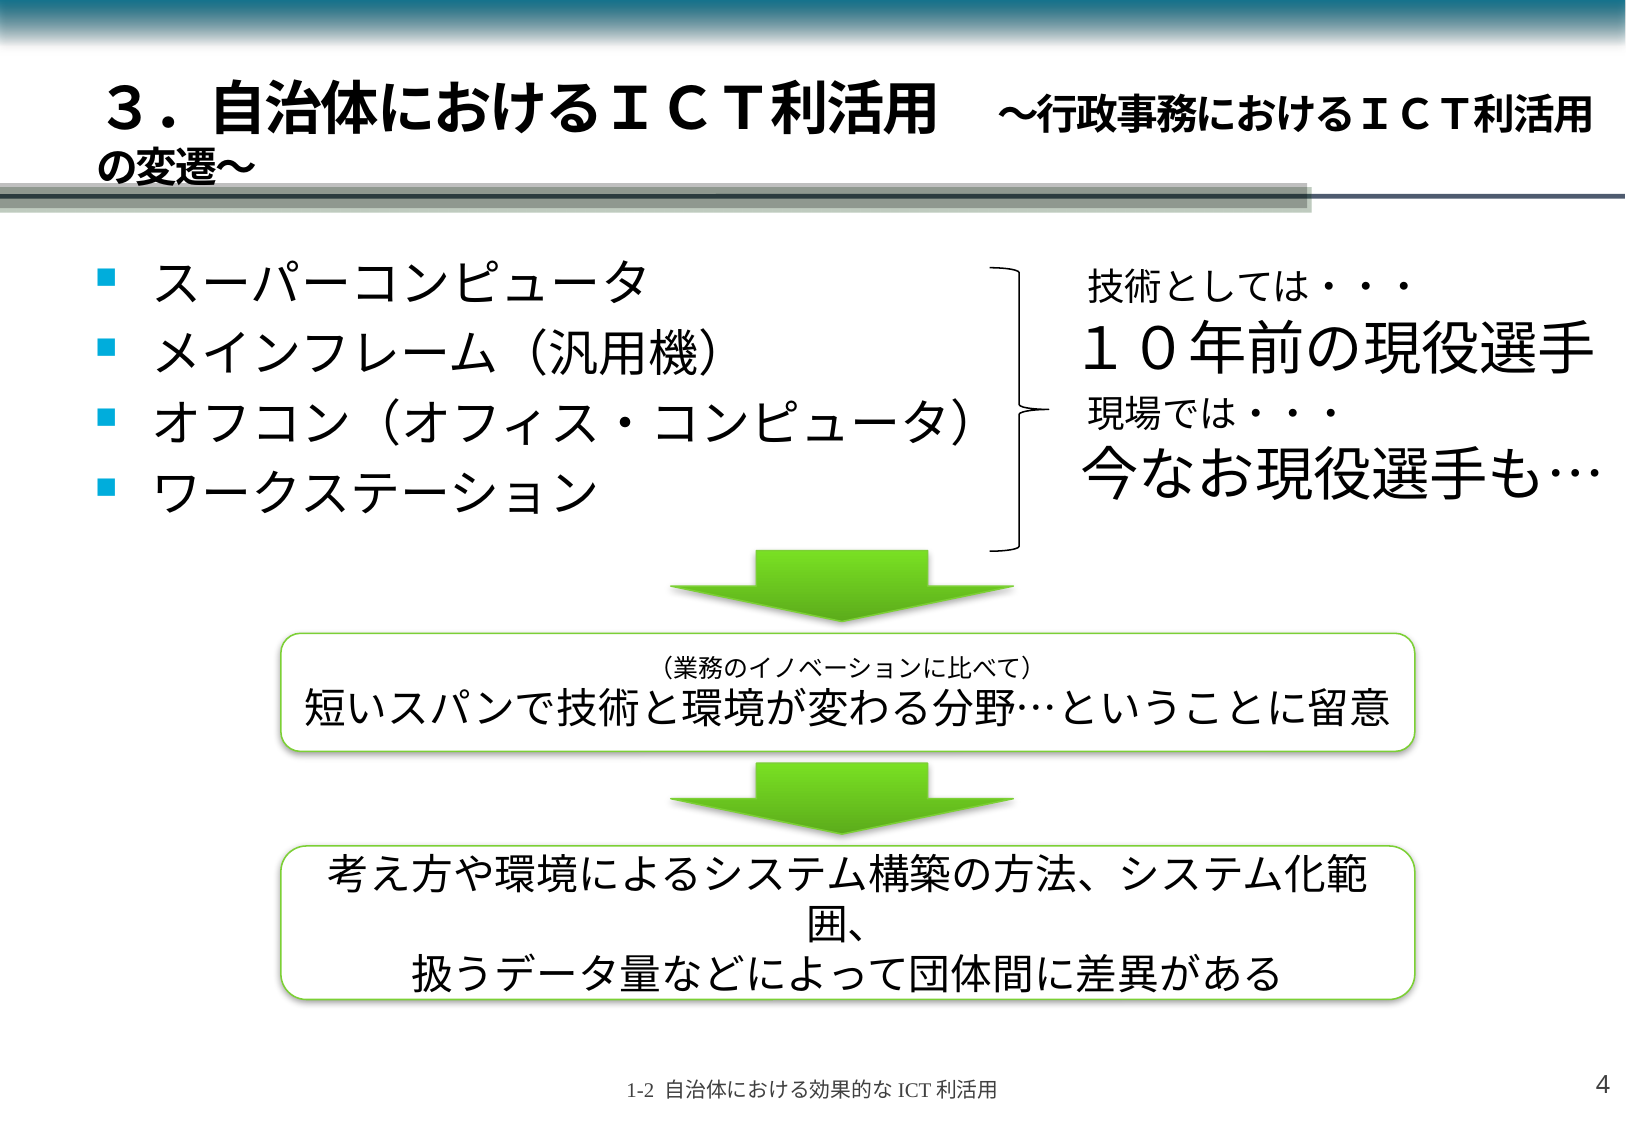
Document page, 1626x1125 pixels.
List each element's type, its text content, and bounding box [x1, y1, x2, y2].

slide_number 3 [1456, 1034, 1625, 1111]
text_box 技術としては・・・ [1072, 255, 1557, 303]
text_box 現場では・・・ [1072, 382, 1557, 429]
list スーパーコンピュータ メインフレーム（汎用機） オフコン（オフィス・コンピュータ） ワークステーション [79, 244, 1543, 836]
text_box 今なお現役選手も… [1065, 429, 1620, 515]
text_box （業務のイノベーションに比べて） 短いスパンで技術と環境が変わる分野…ということに留意 [280, 632, 1416, 753]
text_box 考え方や環境によるシステム構築の方法、システム化範囲、 扱うデータ量などによって団体間に差異がある [280, 845, 1416, 1001]
text_box [669, 549, 1015, 623]
footer 1-2 自治体における効果的なICT利活用 [492, 1068, 1133, 1110]
text_box [989, 267, 1049, 552]
text_box [669, 762, 1015, 835]
text_box １０年前の現役選手 [1057, 303, 1611, 389]
title ３．自治体におけるＩＣＴ利活用 ～行政事務におけるＩＣＴ利活用の変遷～ [80, 66, 1625, 197]
